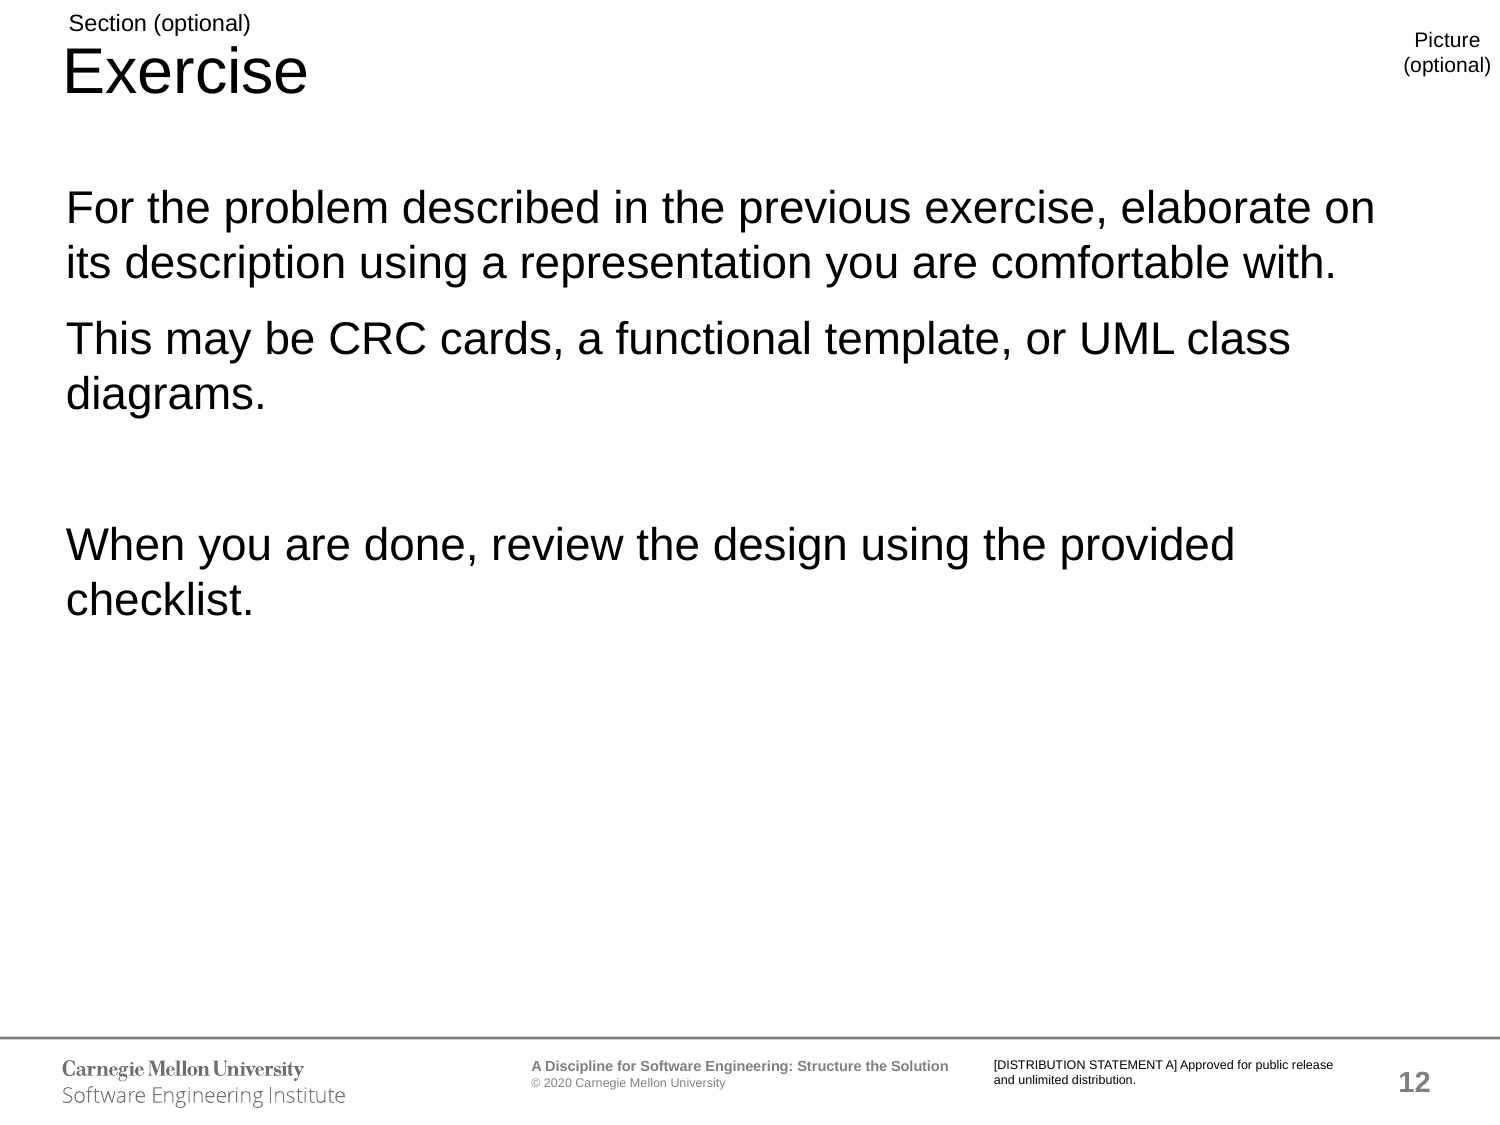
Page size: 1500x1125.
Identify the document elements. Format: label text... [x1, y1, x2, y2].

title Exercise [62, 37, 1338, 182]
list For the problem described in the previous exercise, elaborate on its description using a representation you are comfortable with. This may be CRC cards, a functional template, or UML class diagrams. When you are done, review the design using the provided checklist. [65, 177, 1431, 1000]
